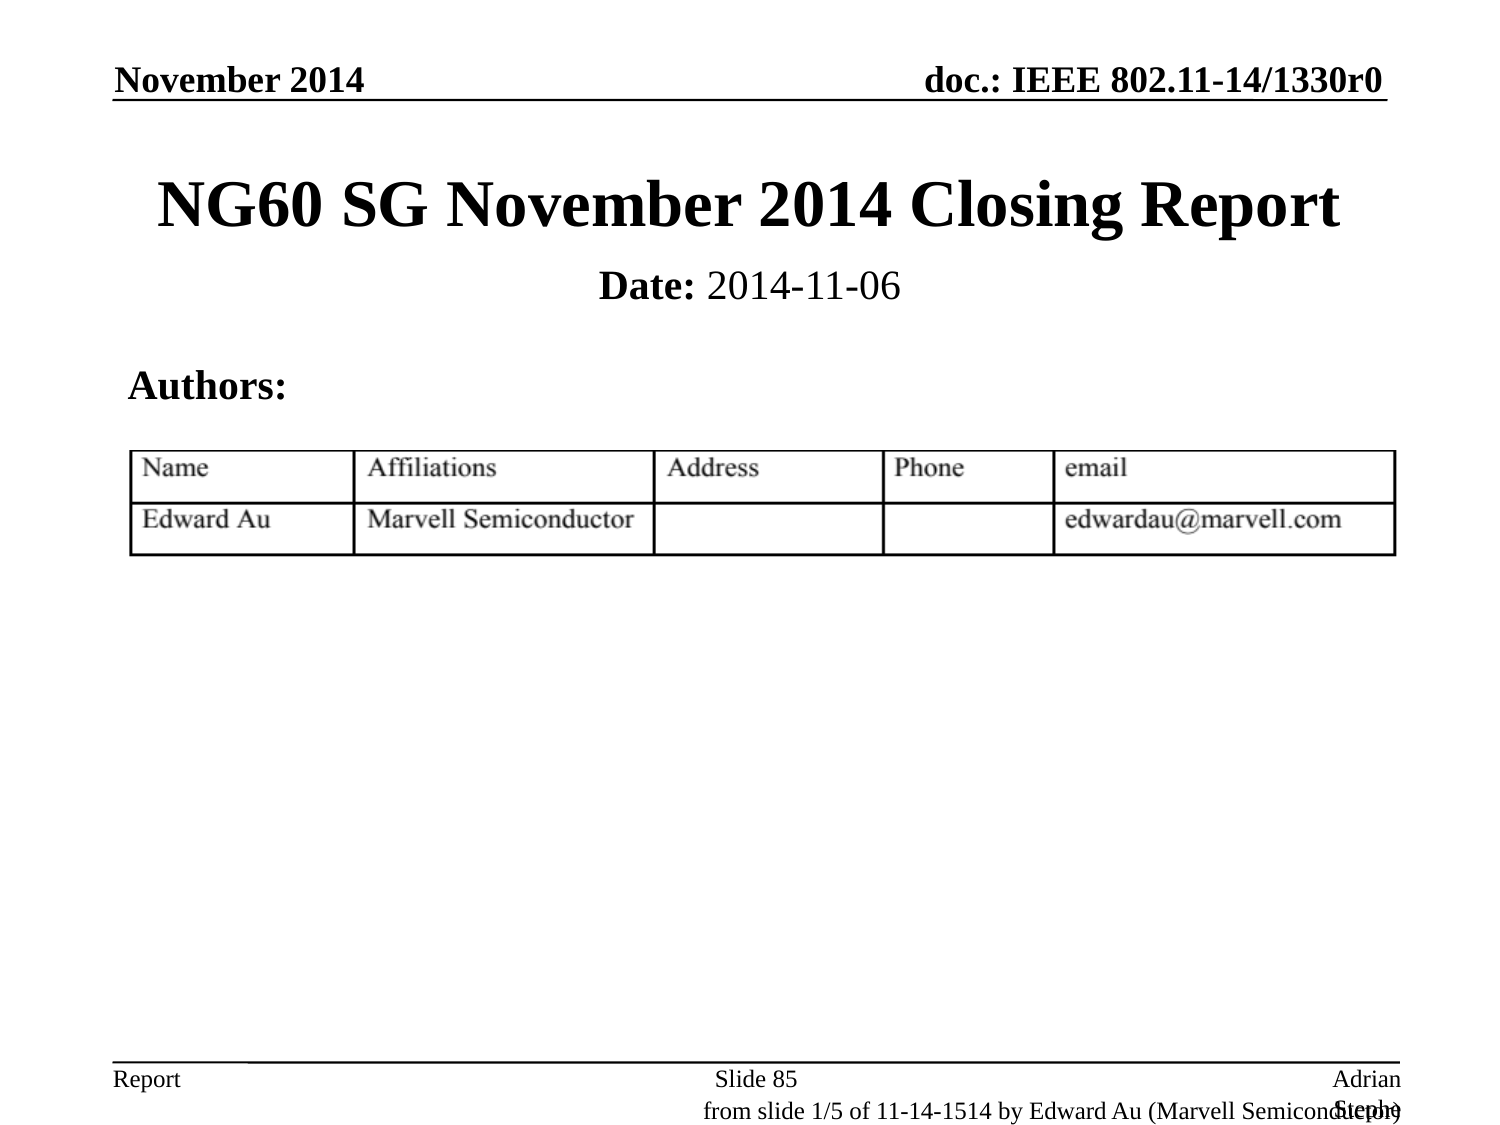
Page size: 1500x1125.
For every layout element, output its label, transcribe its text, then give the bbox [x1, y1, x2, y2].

text_box Authors: [112, 349, 350, 413]
slide_number Slide 85 [712, 1061, 800, 1087]
footer Adrian Stephens, Intel Corporation [1324, 1061, 1402, 1087]
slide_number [114, 54, 374, 101]
text_box from slide 1/5 of 11-14-1514 by Edward Au (Marvell Semiconductor) [343, 1087, 1417, 1125]
list Date: 2014-11-06 [112, 249, 1388, 313]
title NG60 SG November 2014 Closing Report [112, 112, 1388, 249]
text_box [116, 449, 1476, 596]
